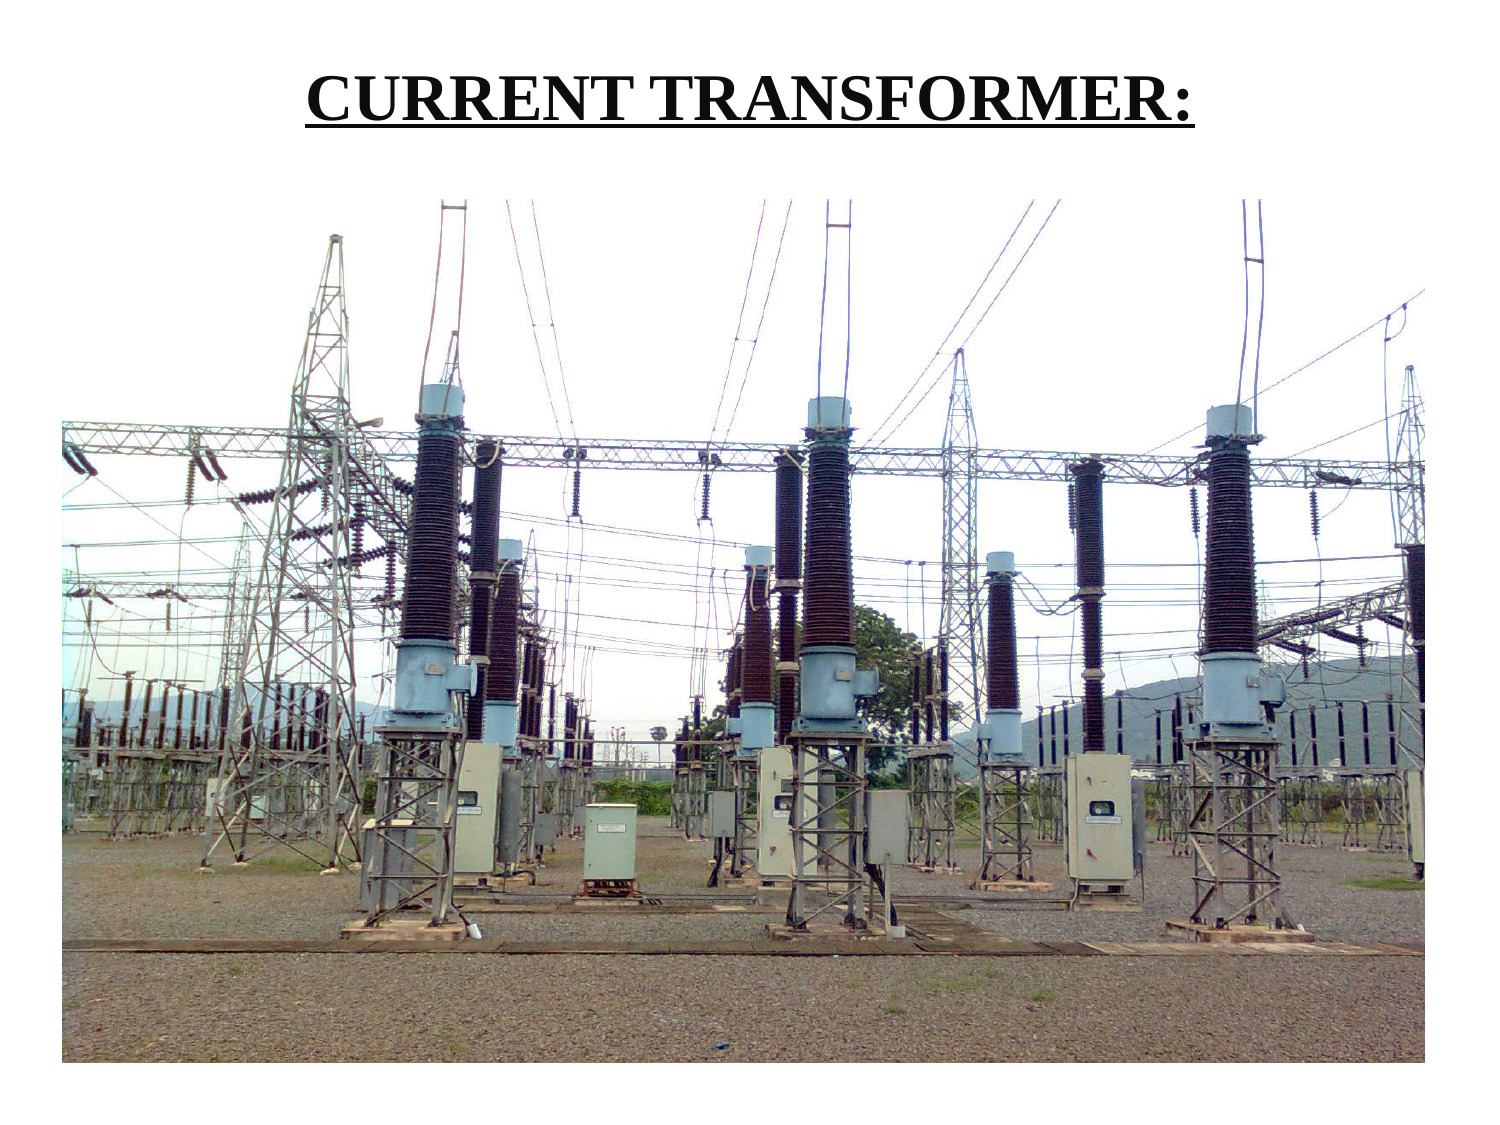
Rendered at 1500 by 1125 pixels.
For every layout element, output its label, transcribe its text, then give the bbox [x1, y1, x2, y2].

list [62, 199, 1426, 1063]
title CURRENT TRANSFORMER: [0, 0, 1500, 188]
